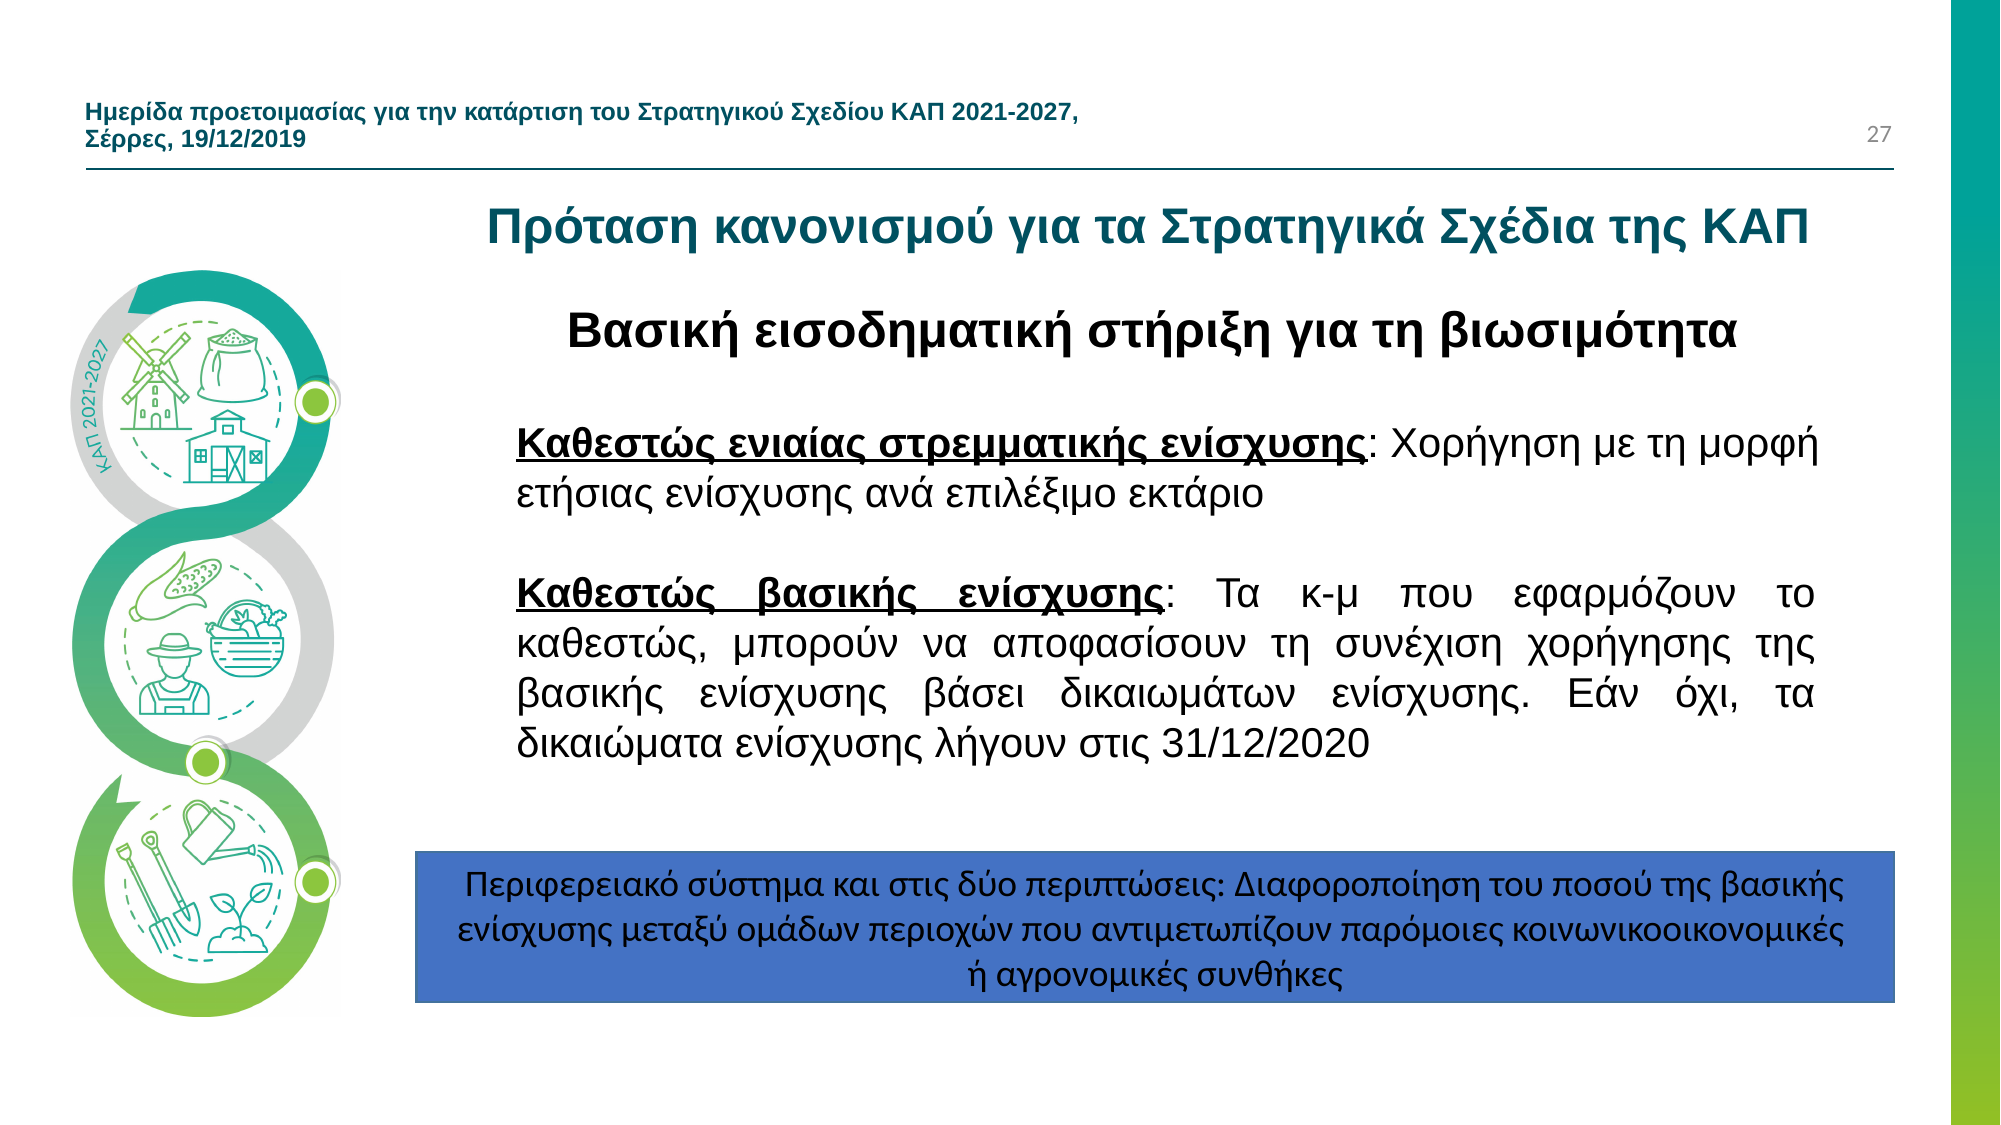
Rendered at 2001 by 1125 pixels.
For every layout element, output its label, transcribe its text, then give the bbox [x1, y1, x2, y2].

picture [1951, 0, 2000, 1125]
text_box Καθεστώς βασικής ενίσχυσης: Τα κ-μ που εφαρμόζουν το καθεστώς, μπορούν να αποφασίσουν τη συνέχιση χορήγησης της βασικής ενίσχυσης βάσει δικαιωμάτων ενίσχυσης. Εάν όχι, τα δικαιώματα ενίσχυσης λήγουν στις 31/12/2020 [501, 557, 1831, 773]
text_box Βασική εισοδηματική στήριξη για τη βιωσιμότητα [447, 316, 1859, 366]
picture [70, 270, 341, 1017]
text_box Πρόταση κανονισμού για τα Στρατηγικά Σχέδια της ΚΑΠ [423, 199, 1874, 316]
text_box Ημερίδα προετοιμασίας για την κατάρτιση του Στρατηγικού Σχεδίου ΚΑΠ 2021-2027, Σέρρες, 19/12/2019 [70, 67, 1137, 184]
slide_number 27 [1457, 102, 1908, 163]
text_box Καθεστώς ενιαίας στρεμματικής ενίσχυσης: Χορήγηση με τη μορφή ετήσιας ενίσχυσης ανά επιλέξιμο εκτάριο [501, 407, 1874, 523]
text_box Περιφερειακό σύστημα και στις δύο περιπτώσεις: Διαφοροποίηση του ποσού της βασικής ενίσχυσης μεταξύ ομάδων περιοχών που αντιμετωπίζουν παρόμοιες κοινωνικοοικονομικές ή αγρονομικές συνθήκες [415, 851, 1895, 1003]
